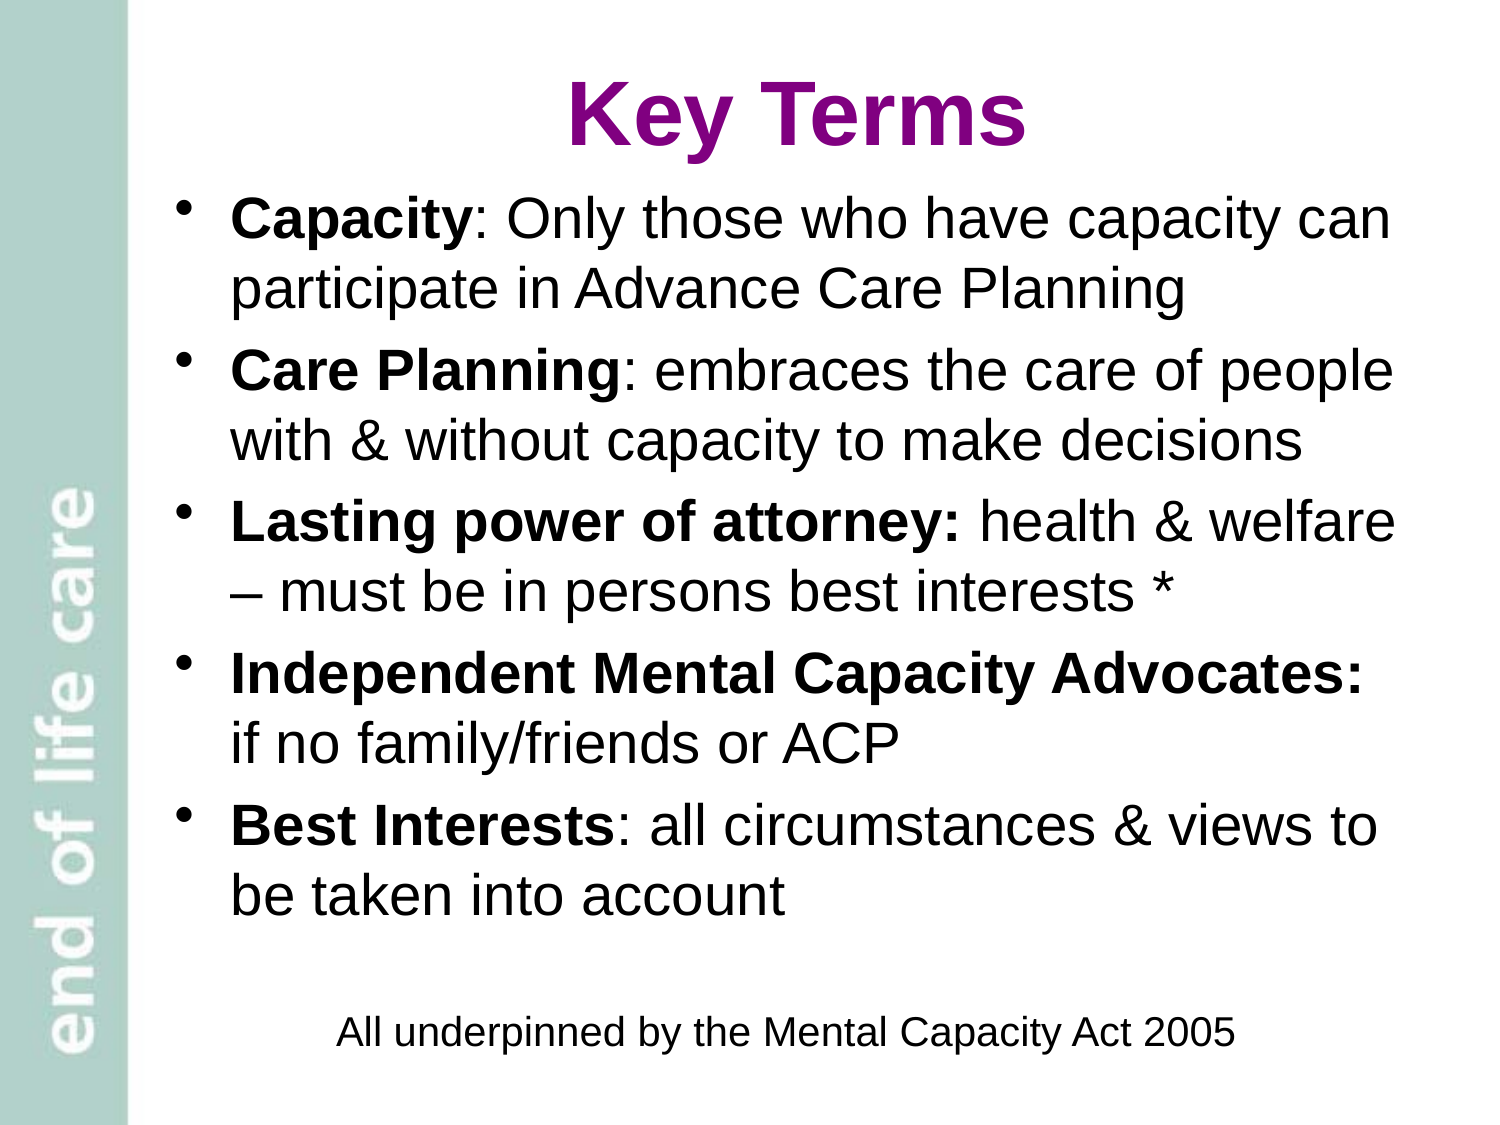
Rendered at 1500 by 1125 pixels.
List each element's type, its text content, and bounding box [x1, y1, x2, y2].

picture [0, 0, 1500, 1125]
title Key Terms [171, 45, 1425, 173]
list Capacity: Only those who have capacity can participate in Advance Care Planning Care Planning: embraces the care of people with & without capacity to make decisions Lasting power of attorney: health & welfare – must be in persons best interests * Independent Mental Capacity Advocates: if no family/friends or ACP Best Interests: all circumstances & views to be taken into account All underpinned by the Mental Capacity Act 2005 [159, 172, 1414, 988]
